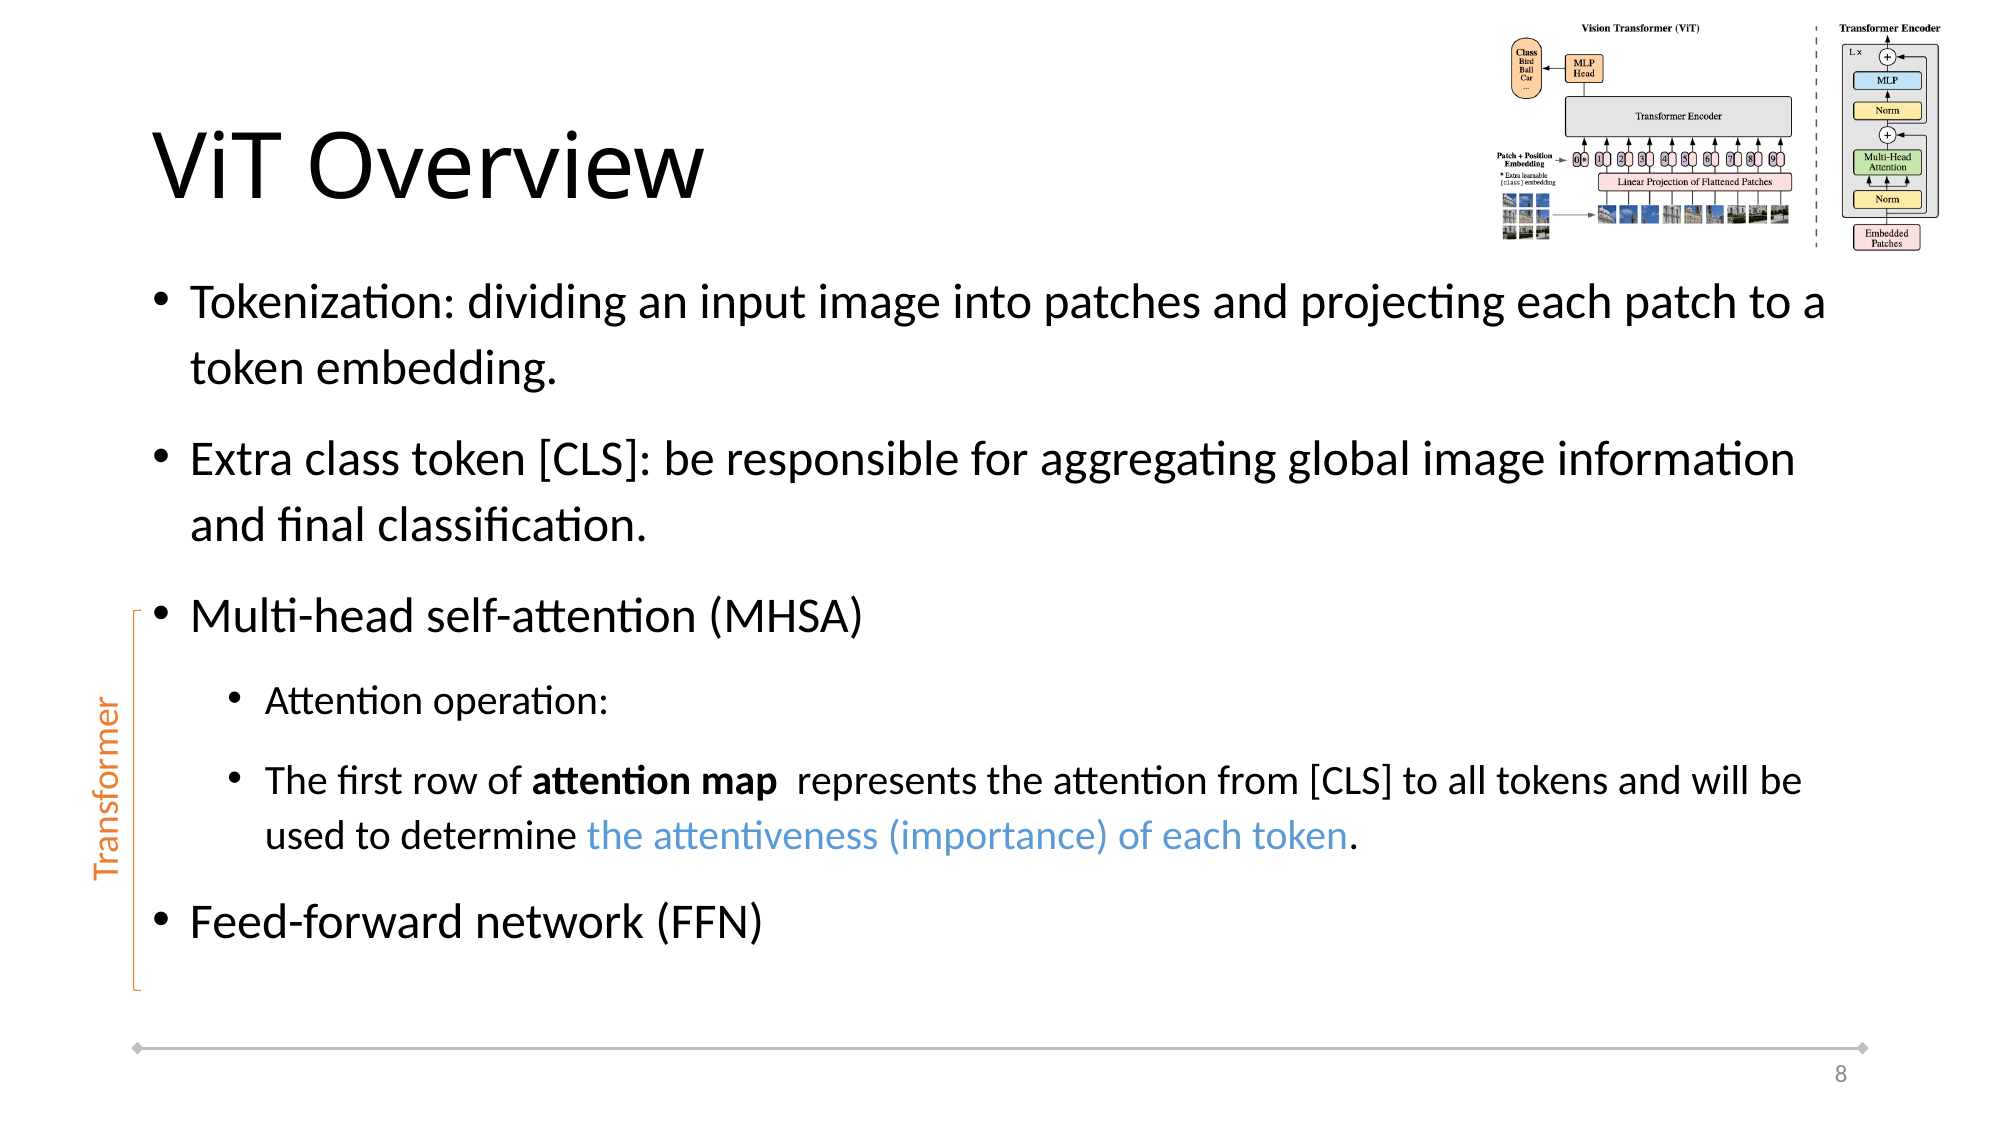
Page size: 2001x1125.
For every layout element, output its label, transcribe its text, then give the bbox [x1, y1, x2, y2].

slide_number 8 [1412, 1050, 1863, 1103]
title ViT Overview [137, 59, 1863, 278]
text_box Transformer [73, 681, 133, 897]
picture [1491, 0, 1958, 265]
slide_number 8 [1412, 1042, 1861, 1047]
text_box [133, 609, 142, 991]
